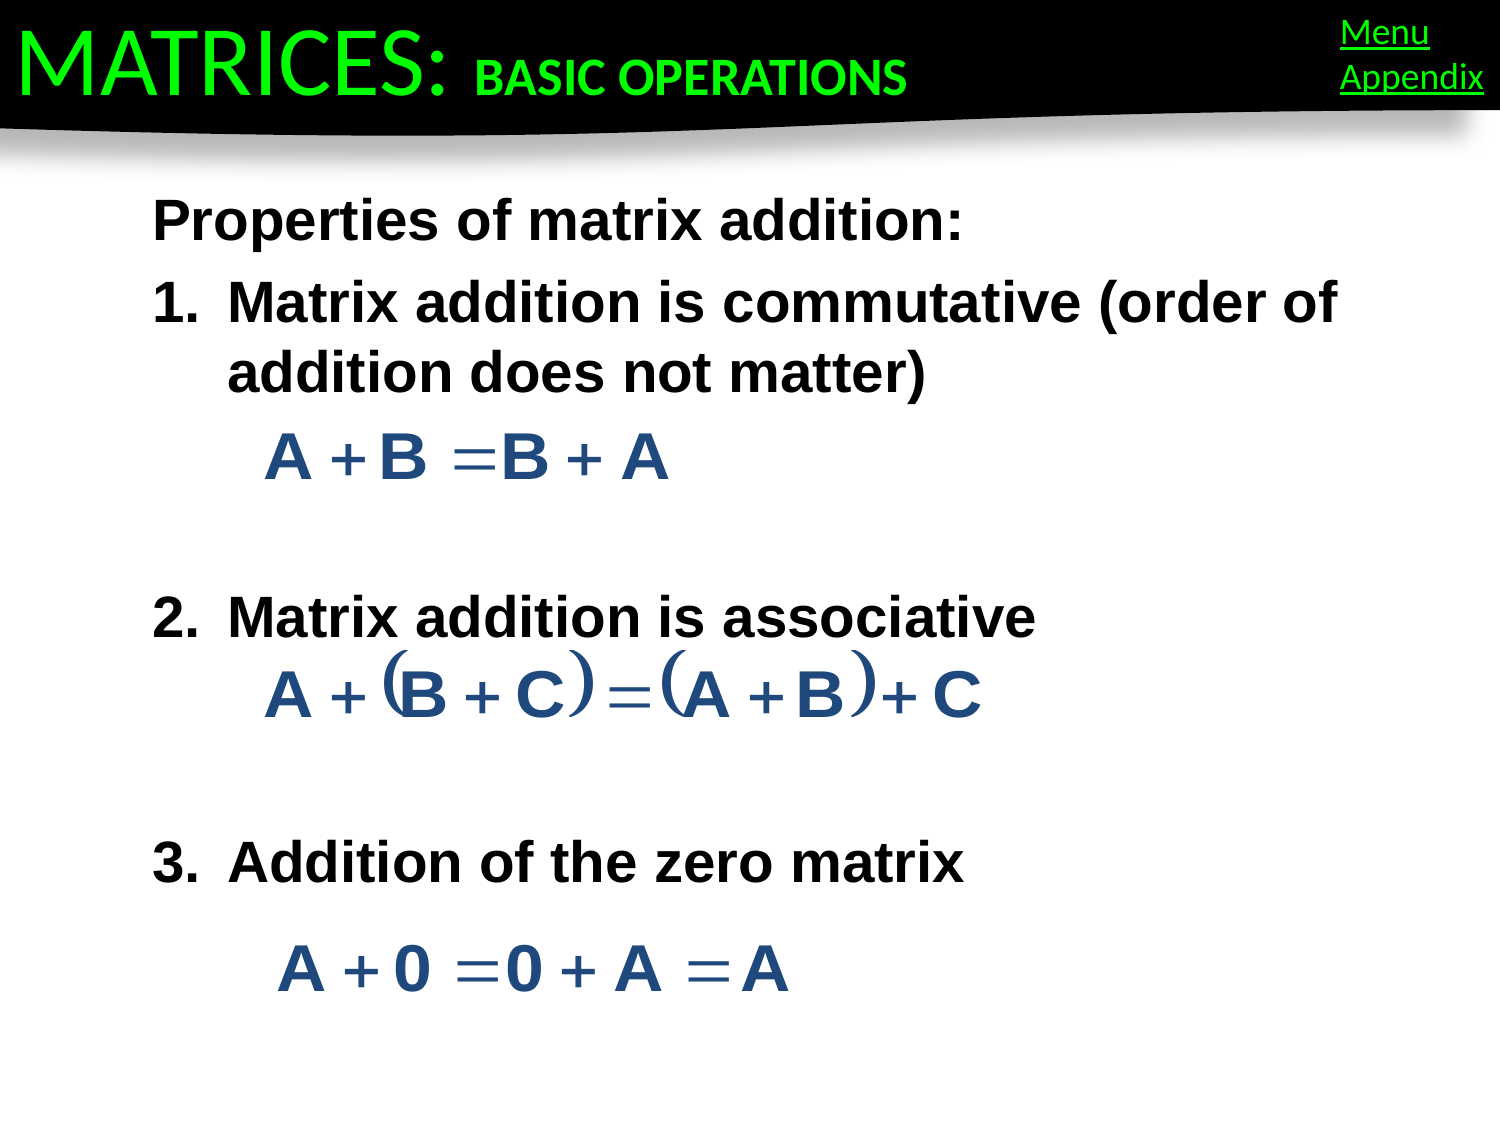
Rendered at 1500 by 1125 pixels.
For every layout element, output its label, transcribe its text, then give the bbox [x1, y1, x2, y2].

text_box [262, 924, 807, 1025]
text_box Menu Appendix [1324, 0, 1499, 105]
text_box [249, 412, 683, 513]
text_box MATRICES: BASIC OPERATIONS [0, 0, 1500, 138]
text_box [24, 150, 1463, 1088]
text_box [249, 650, 997, 751]
